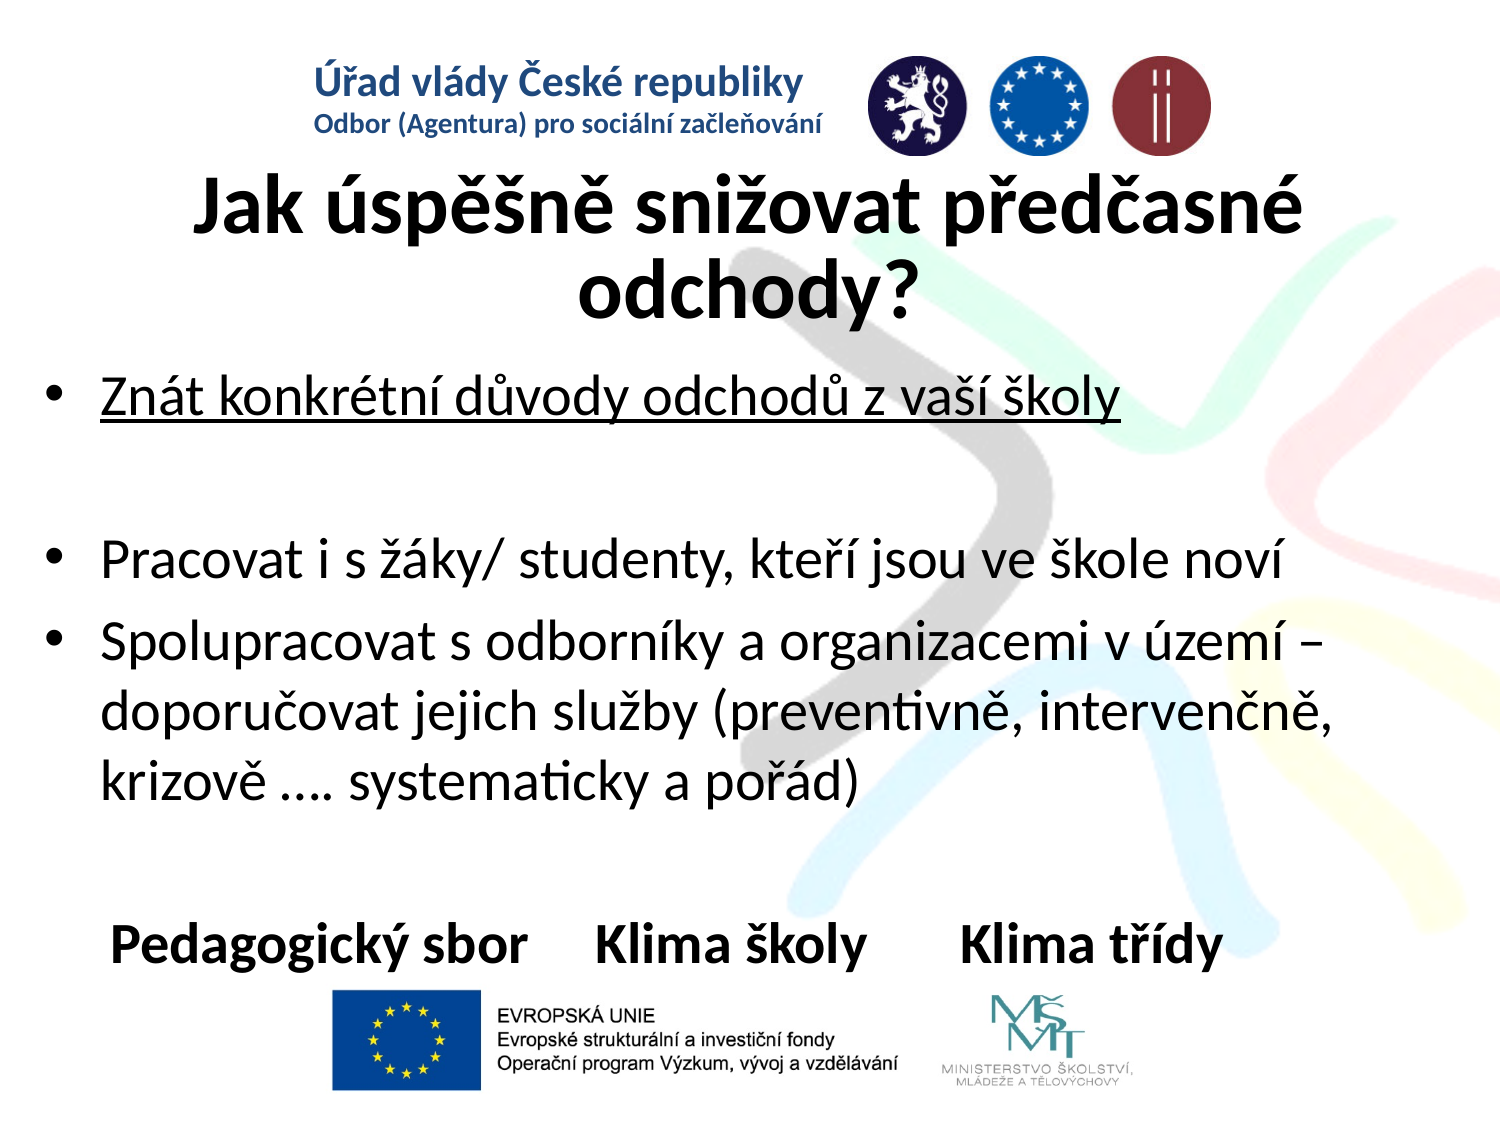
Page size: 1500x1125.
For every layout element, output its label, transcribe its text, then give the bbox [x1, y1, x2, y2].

picture [868, 56, 1211, 156]
title Jak úspěšně snižovat předčasné odchody? [17, 160, 1483, 349]
picture [301, 1017, 1153, 1109]
list Znát konkrétní důvody odchodů z vaší školy Pracovat i s žáky/ studenty, kteří jsou ve škole noví Spolupracovat s odborníky a organizacemi v území – doporučovat jejich služby (preventivně, intervenčně, krizově …. systematicky a pořád) Pedagogický sbor Klima školy Klima třídy [29, 349, 1459, 1017]
